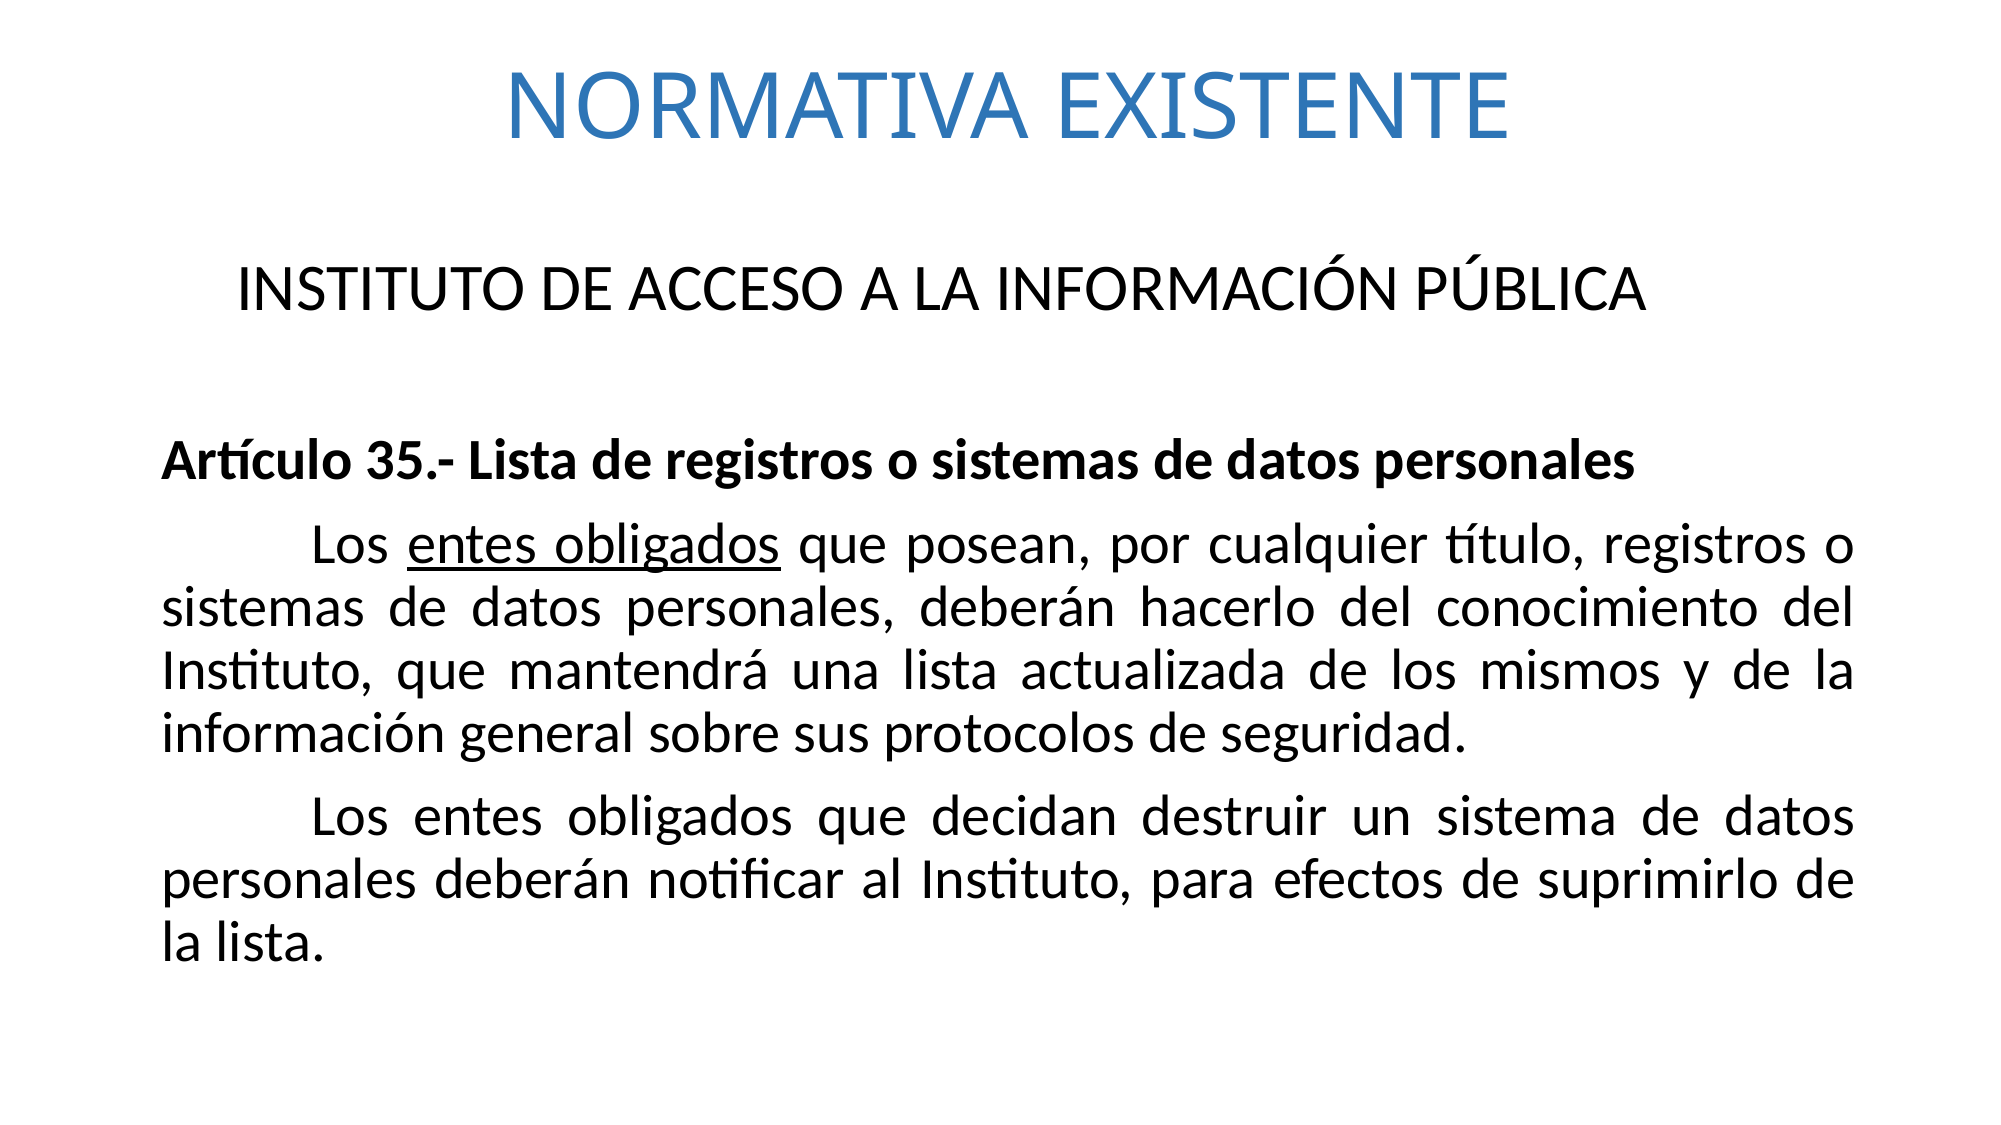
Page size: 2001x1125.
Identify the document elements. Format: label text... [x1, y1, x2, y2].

title NORMATIVA EXISTENTE [146, 0, 1872, 218]
list INSTITUTO DE ACCESO A LA INFORMACIÓN PÚBLICA Artículo 35.- Lista de registros o sistemas de datos personales Los entes obligados que posean, por cualquier título, registros o sistemas de datos personales, deberán hacerlo del conocimiento del Instituto, que mantendrá una lista actualizada de los mismos y de la información general sobre sus protocolos de seguridad. Los entes obligados que decidan destruir un sistema de datos personales deberán notificar al Instituto, para efectos de suprimirlo de la lista. [146, 245, 1872, 1087]
